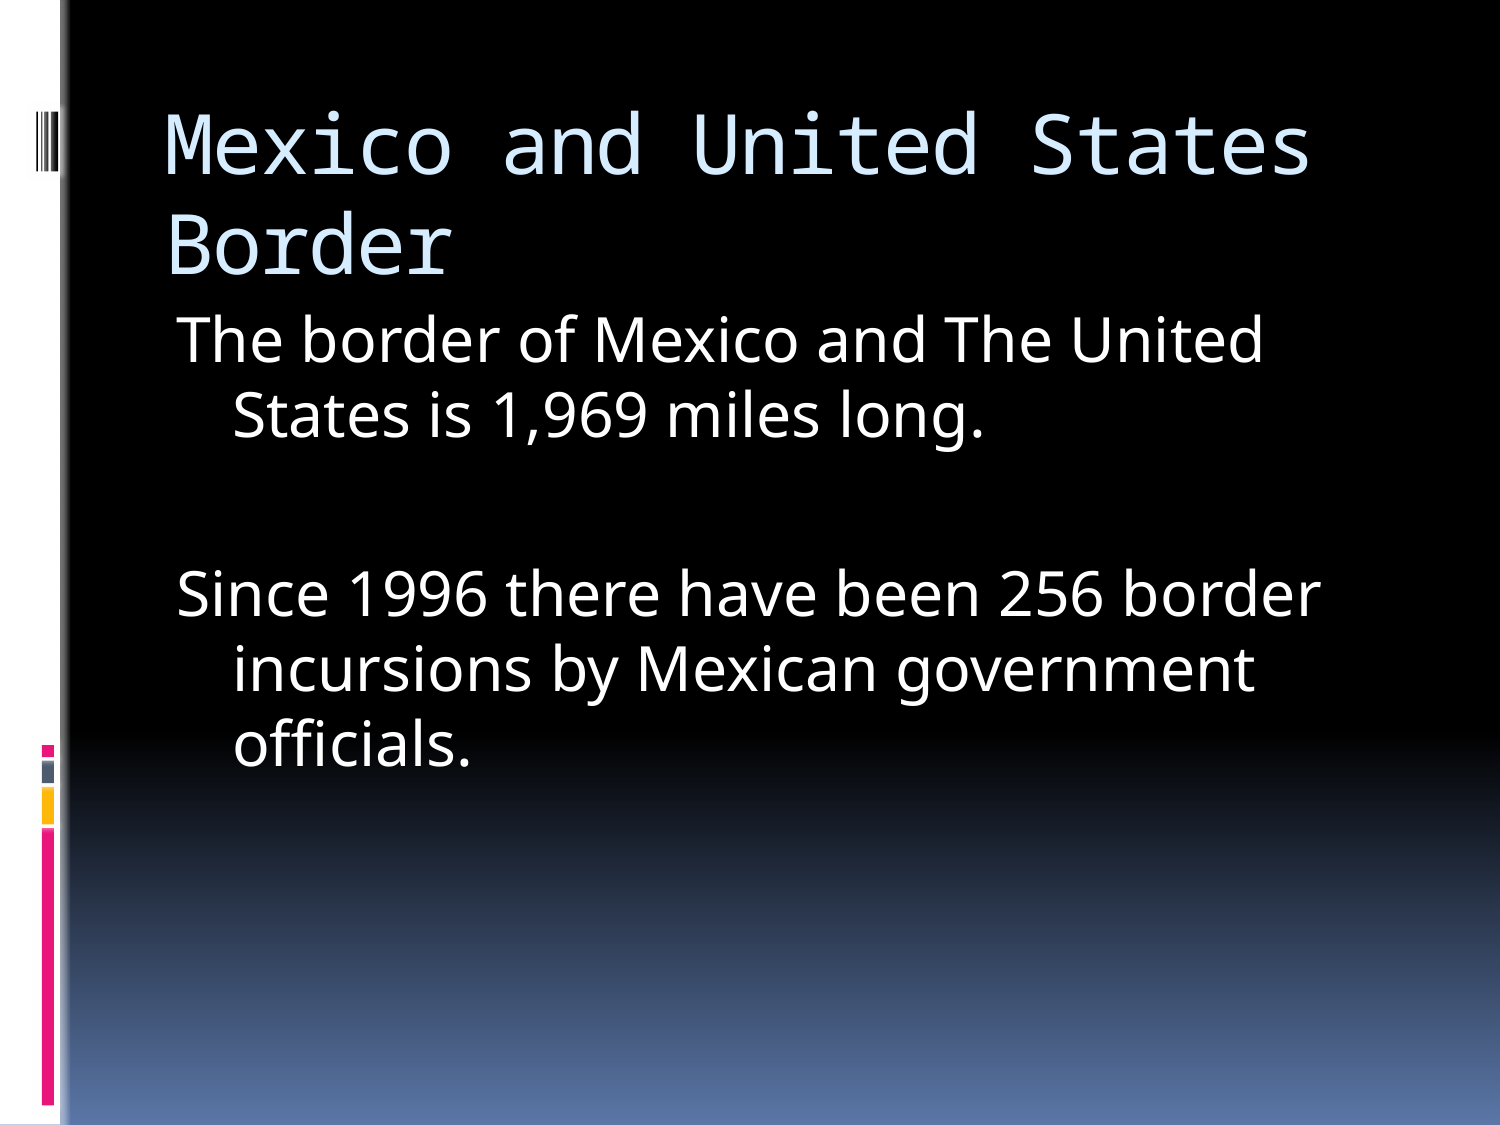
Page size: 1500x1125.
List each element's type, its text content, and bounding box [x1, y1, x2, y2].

title Mexico and United States Border [150, 83, 1425, 234]
list The border of Mexico and The United States is 1,969 miles long. Since 1996 there have been 256 border incursions by Mexican government officials. [150, 292, 1425, 1043]
